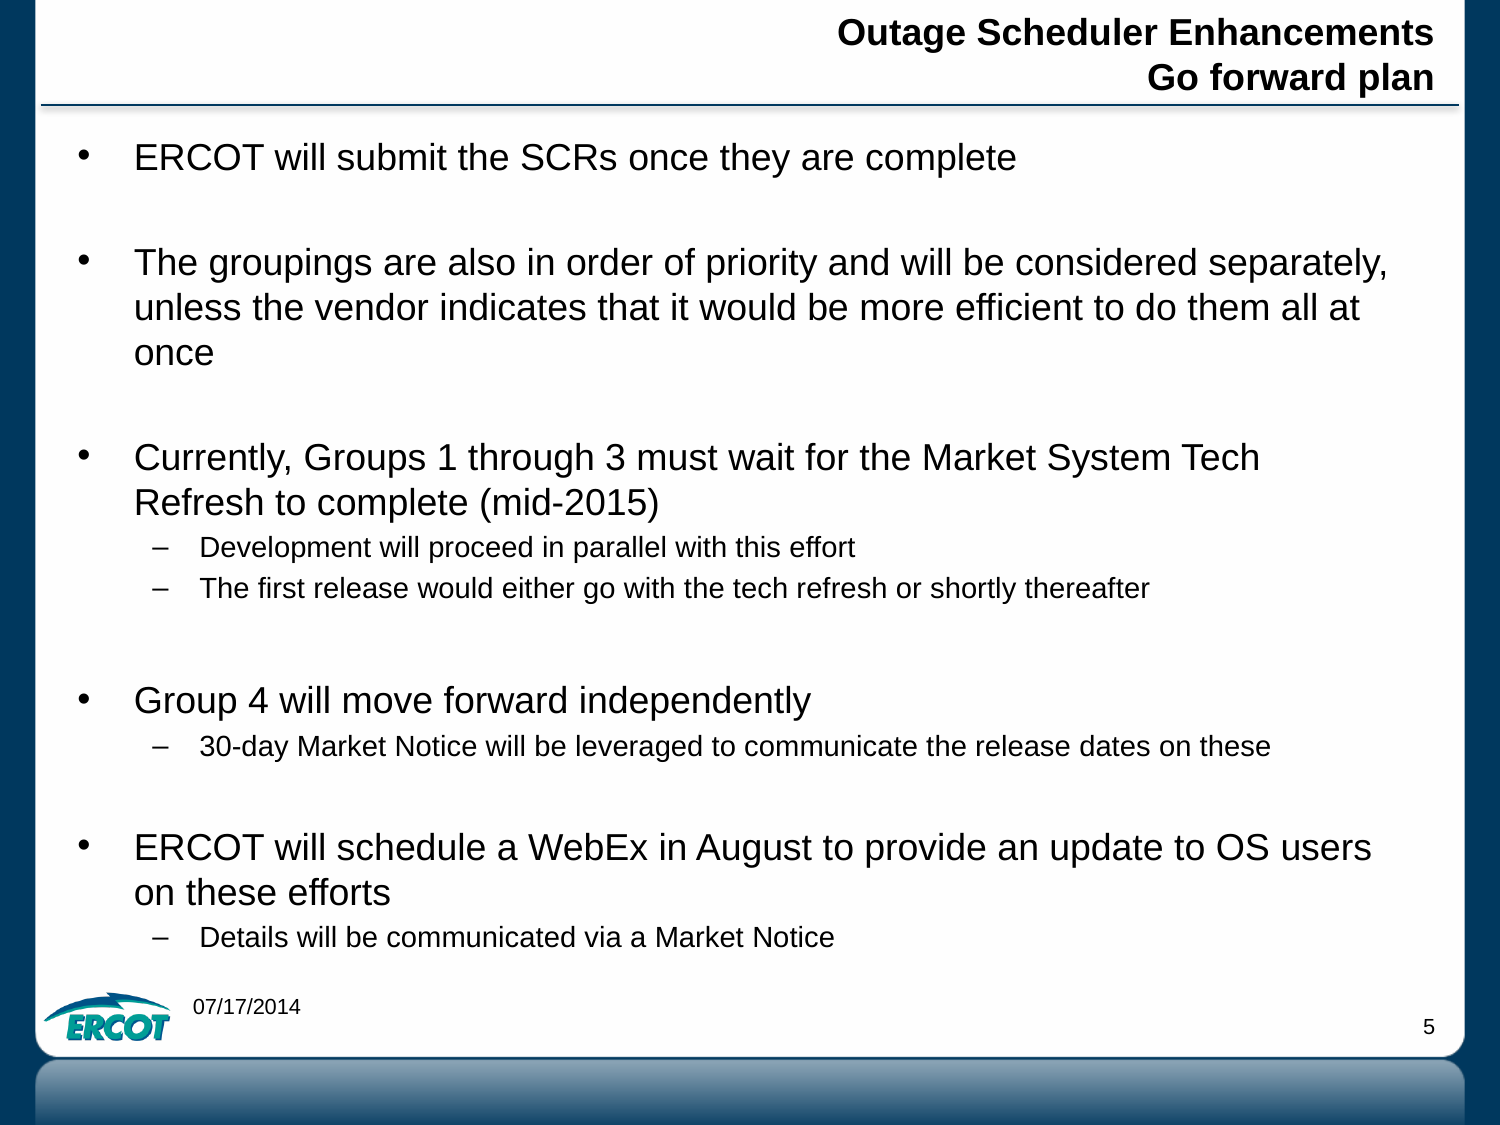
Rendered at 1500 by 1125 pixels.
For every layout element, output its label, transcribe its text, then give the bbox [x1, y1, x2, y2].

title Outage Scheduler Enhancements Go forward plan [62, 0, 1450, 106]
list ERCOT will submit the SCRs once they are complete The groupings are also in order of priority and will be considered separately, unless the vendor indicates that it would be more efficient to do them all at once Currently, Groups 1 through 3 must wait for the Market System Tech Refresh to complete (mid-2015) Development will proceed in parallel with this effort The first release would either go with the tech refresh or shortly thereafter Group 4 will move forward independently 30-day Market Notice will be leveraged to communicate the release dates on these ERCOT will schedule a WebEx in August to provide an update to OS users on these efforts Details will be communicated via a Market Notice [62, 125, 1413, 988]
picture [35, 0, 1465, 1125]
